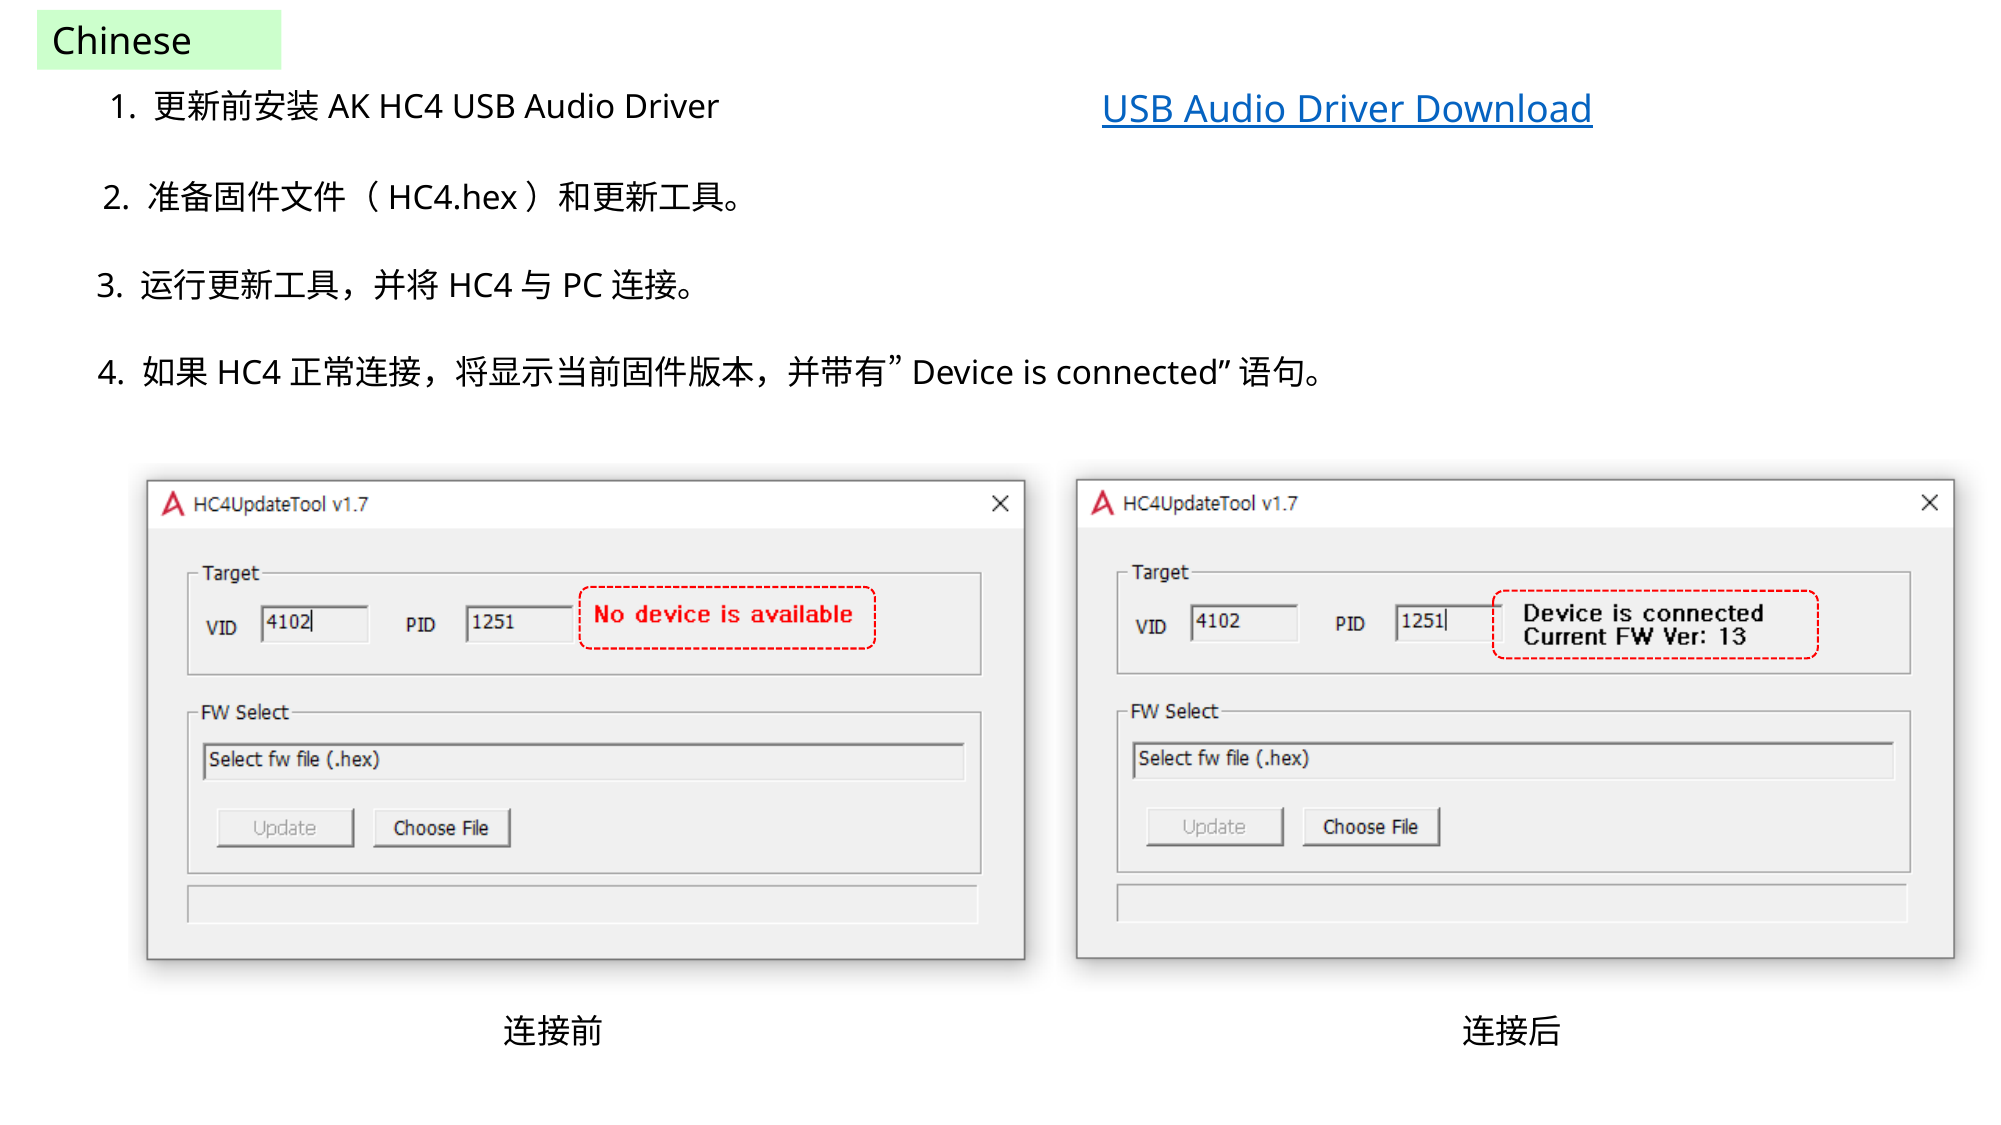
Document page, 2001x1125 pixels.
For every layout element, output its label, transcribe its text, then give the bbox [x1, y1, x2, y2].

text_box 1. 更新前安装AK HC4 USB Audio Driver [94, 77, 736, 133]
picture [128, 459, 1988, 999]
text_box 3. 运行更新工具，并将HC4与PC连接。 [81, 256, 726, 312]
text_box USB Audio Driver Download [1086, 77, 1609, 144]
text_box 2. 准备固件文件（HC4.hex）和更新工具。 [87, 168, 774, 224]
text_box 连接后 [1447, 1002, 1578, 1058]
text_box 4. 如果HC4正常连接，将显示当前固件版本，并带有”Device is connected”语句。 [82, 343, 1354, 399]
text_box 连接前 [489, 1002, 619, 1058]
text_box Chinese [37, 9, 282, 70]
